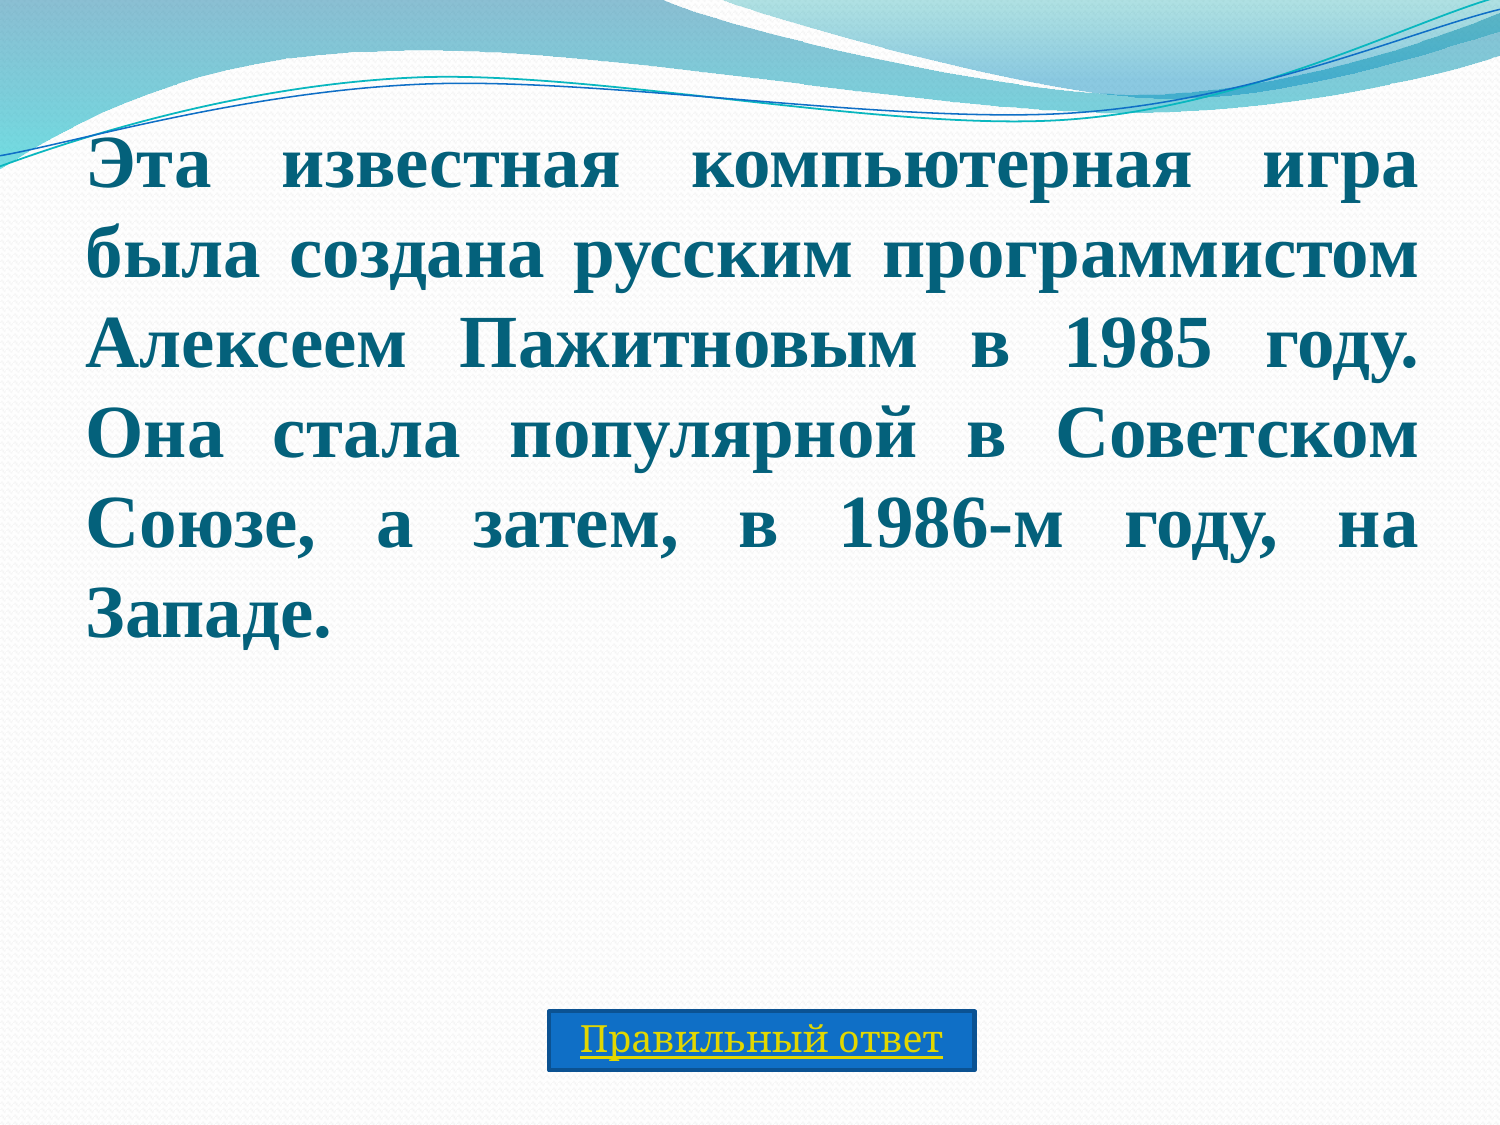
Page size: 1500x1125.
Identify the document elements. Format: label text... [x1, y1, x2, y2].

text_box Правильный ответ [547, 1009, 977, 1072]
text_box Эта известная компьютерная игра была создана русским программистом Алексеем Пажитновым в 1985 году. Она стала популярной в Советском Союзе, а затем, в 1986-м году, на Западе. [70, 104, 1435, 660]
